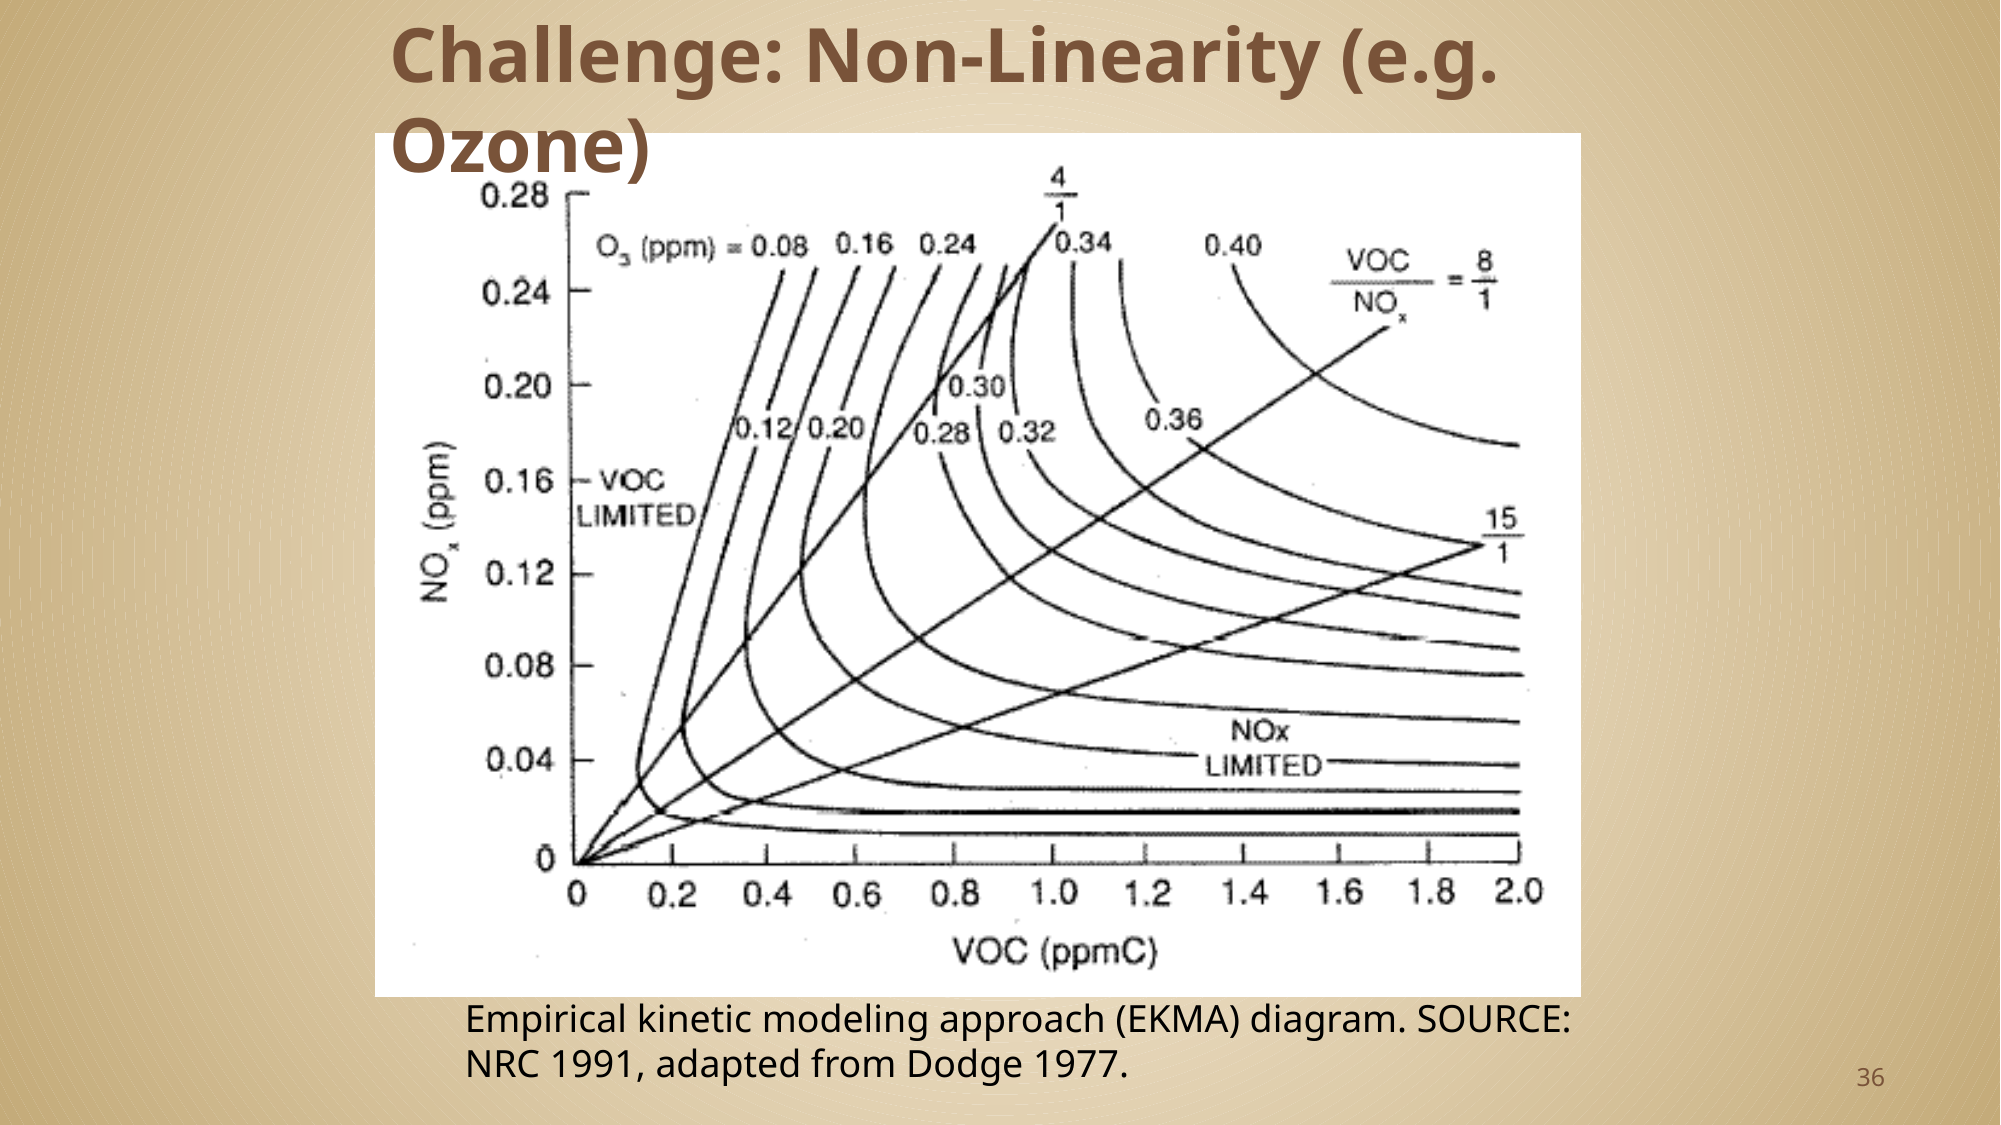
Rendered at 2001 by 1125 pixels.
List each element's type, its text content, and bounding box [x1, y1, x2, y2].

text_box Challenge: Non-Linearity (e.g. Ozone) [374, 0, 1650, 195]
picture [374, 133, 1581, 997]
text_box Empirical kinetic modeling approach (EKMA) diagram. SOURCE: NRC 1991, adapted from Dodge 1977. [449, 987, 1588, 1125]
slide_number 36 [1433, 1024, 1900, 1103]
